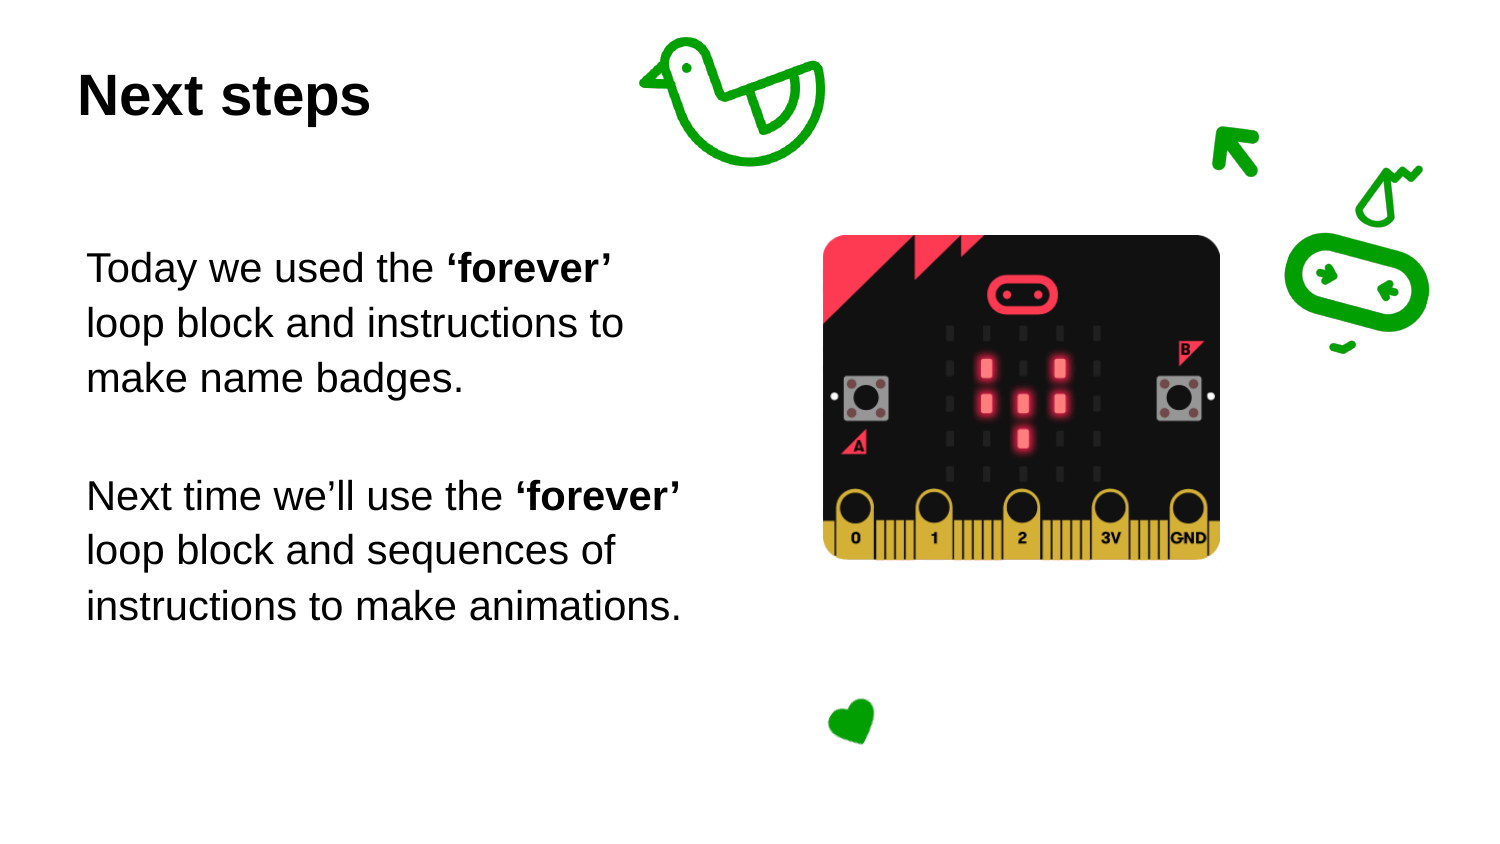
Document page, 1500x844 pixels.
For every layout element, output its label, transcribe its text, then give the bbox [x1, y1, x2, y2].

picture [629, 36, 825, 167]
picture [1268, 139, 1460, 371]
picture [823, 687, 883, 750]
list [821, 236, 1220, 561]
list Today we used the ‘forever’ loop block and instructions to make name badges. Next time we’ll use the ‘forever’ loop block and sequences of instructions to make animations. [69, 228, 705, 718]
picture [1210, 127, 1261, 177]
title Next steps [69, 31, 728, 162]
